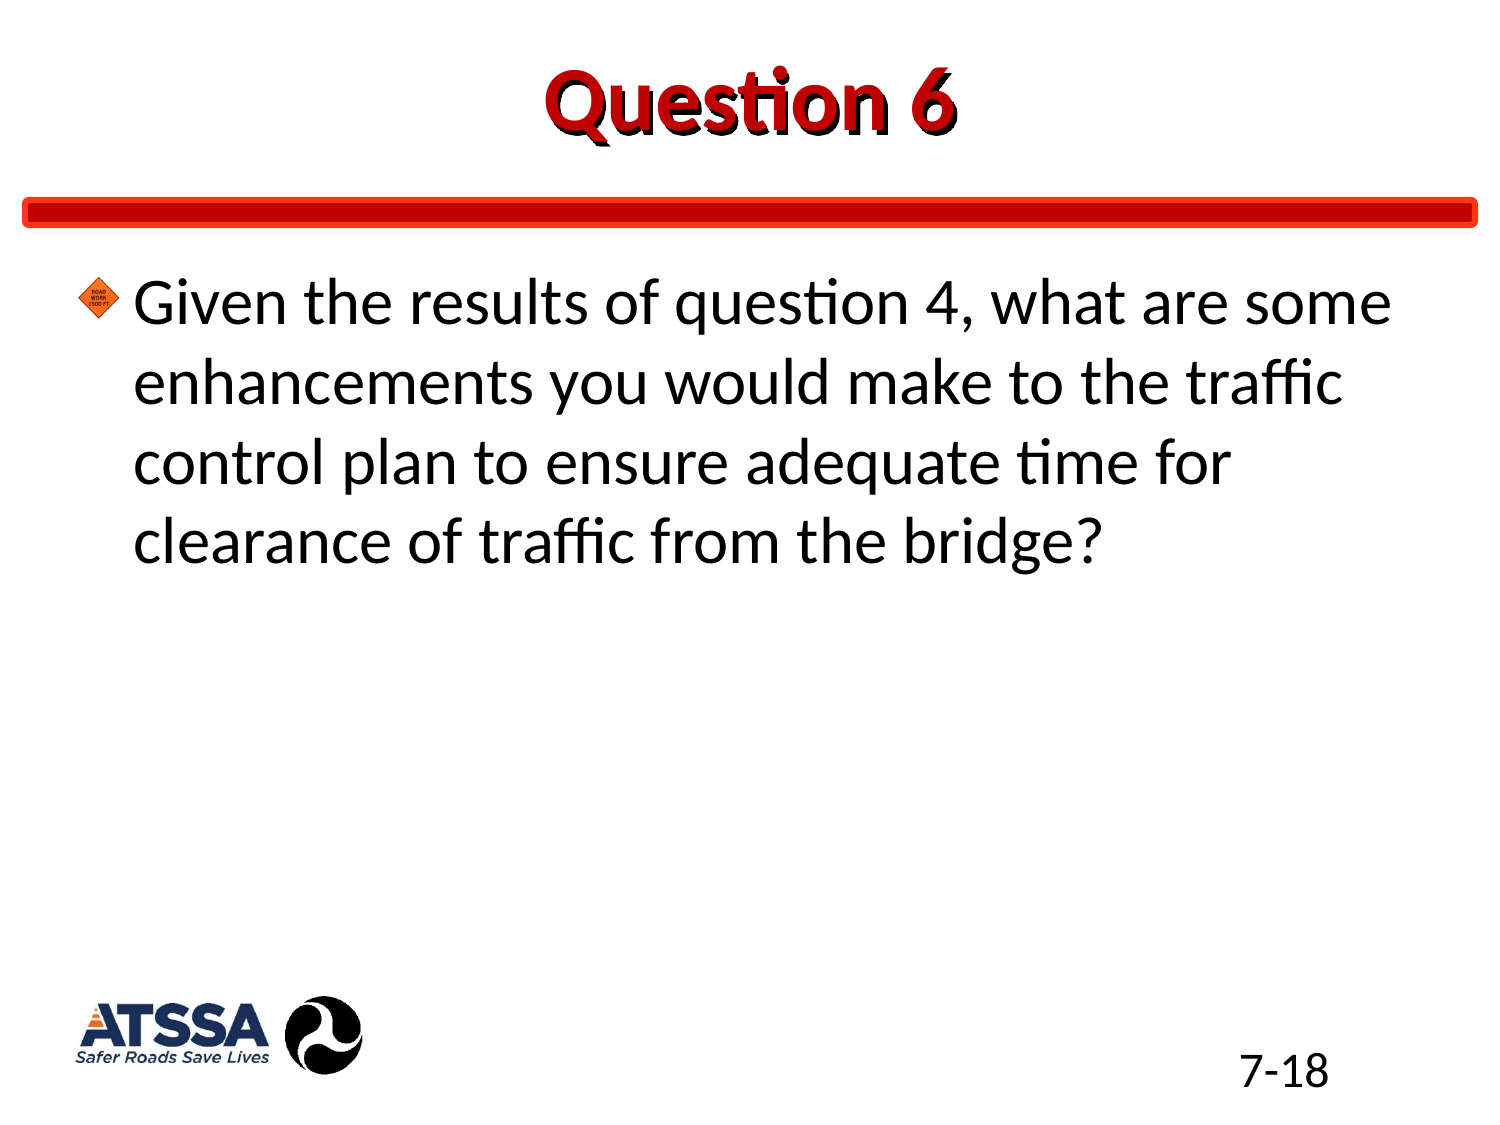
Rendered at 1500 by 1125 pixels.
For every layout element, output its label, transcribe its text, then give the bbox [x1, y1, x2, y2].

picture [75, 1003, 269, 1063]
picture [77, 276, 120, 319]
list Given the results of question 4, what are some enhancements you would make to the traffic control plan to ensure adequate time for clearance of traffic from the bridge? [62, 249, 1451, 988]
title Question 6 [0, 0, 1500, 188]
picture [276, 989, 370, 1077]
